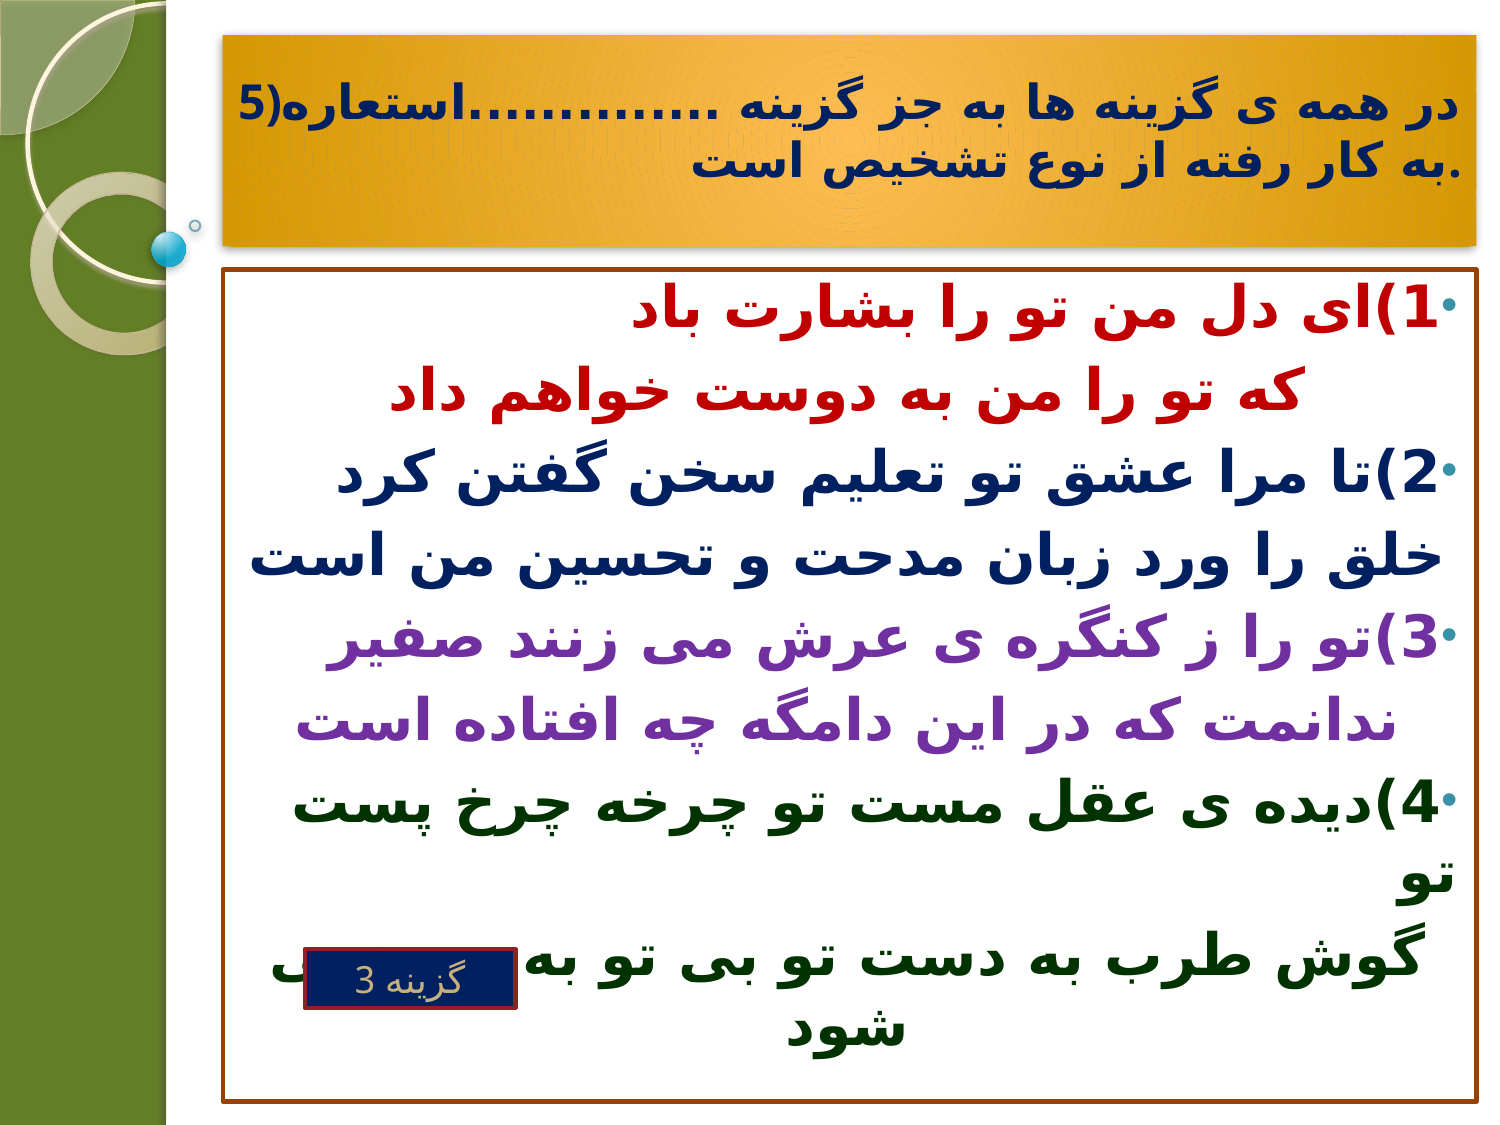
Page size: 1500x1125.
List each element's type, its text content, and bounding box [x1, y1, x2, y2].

text_box گزینه 3 [303, 947, 518, 1010]
title 5)در همه ی گزینه ها به جز گزینه ..............استعاره به کار رفته از نوع تشخیص است. [222, 35, 1477, 247]
subtitle 1)ای دل من تو را بشارت باد که تو را من به دوست خواهم داد 2)تا مرا عشق تو تعلیم سخن گفتن کرد خلق را ورد زبان مدحت و تحسین من است 3)تو را ز کنگره ی عرش می زنند صفیر ندانمت که در این دامگه چه افتاده است 4)دیده ی عقل مست تو چرخه چرخ پست تو گوش طرب به دست تو بی تو به سر نمی شود 3 – عرش مثل کاخی است که کنگره دارد . [221, 267, 1479, 1104]
